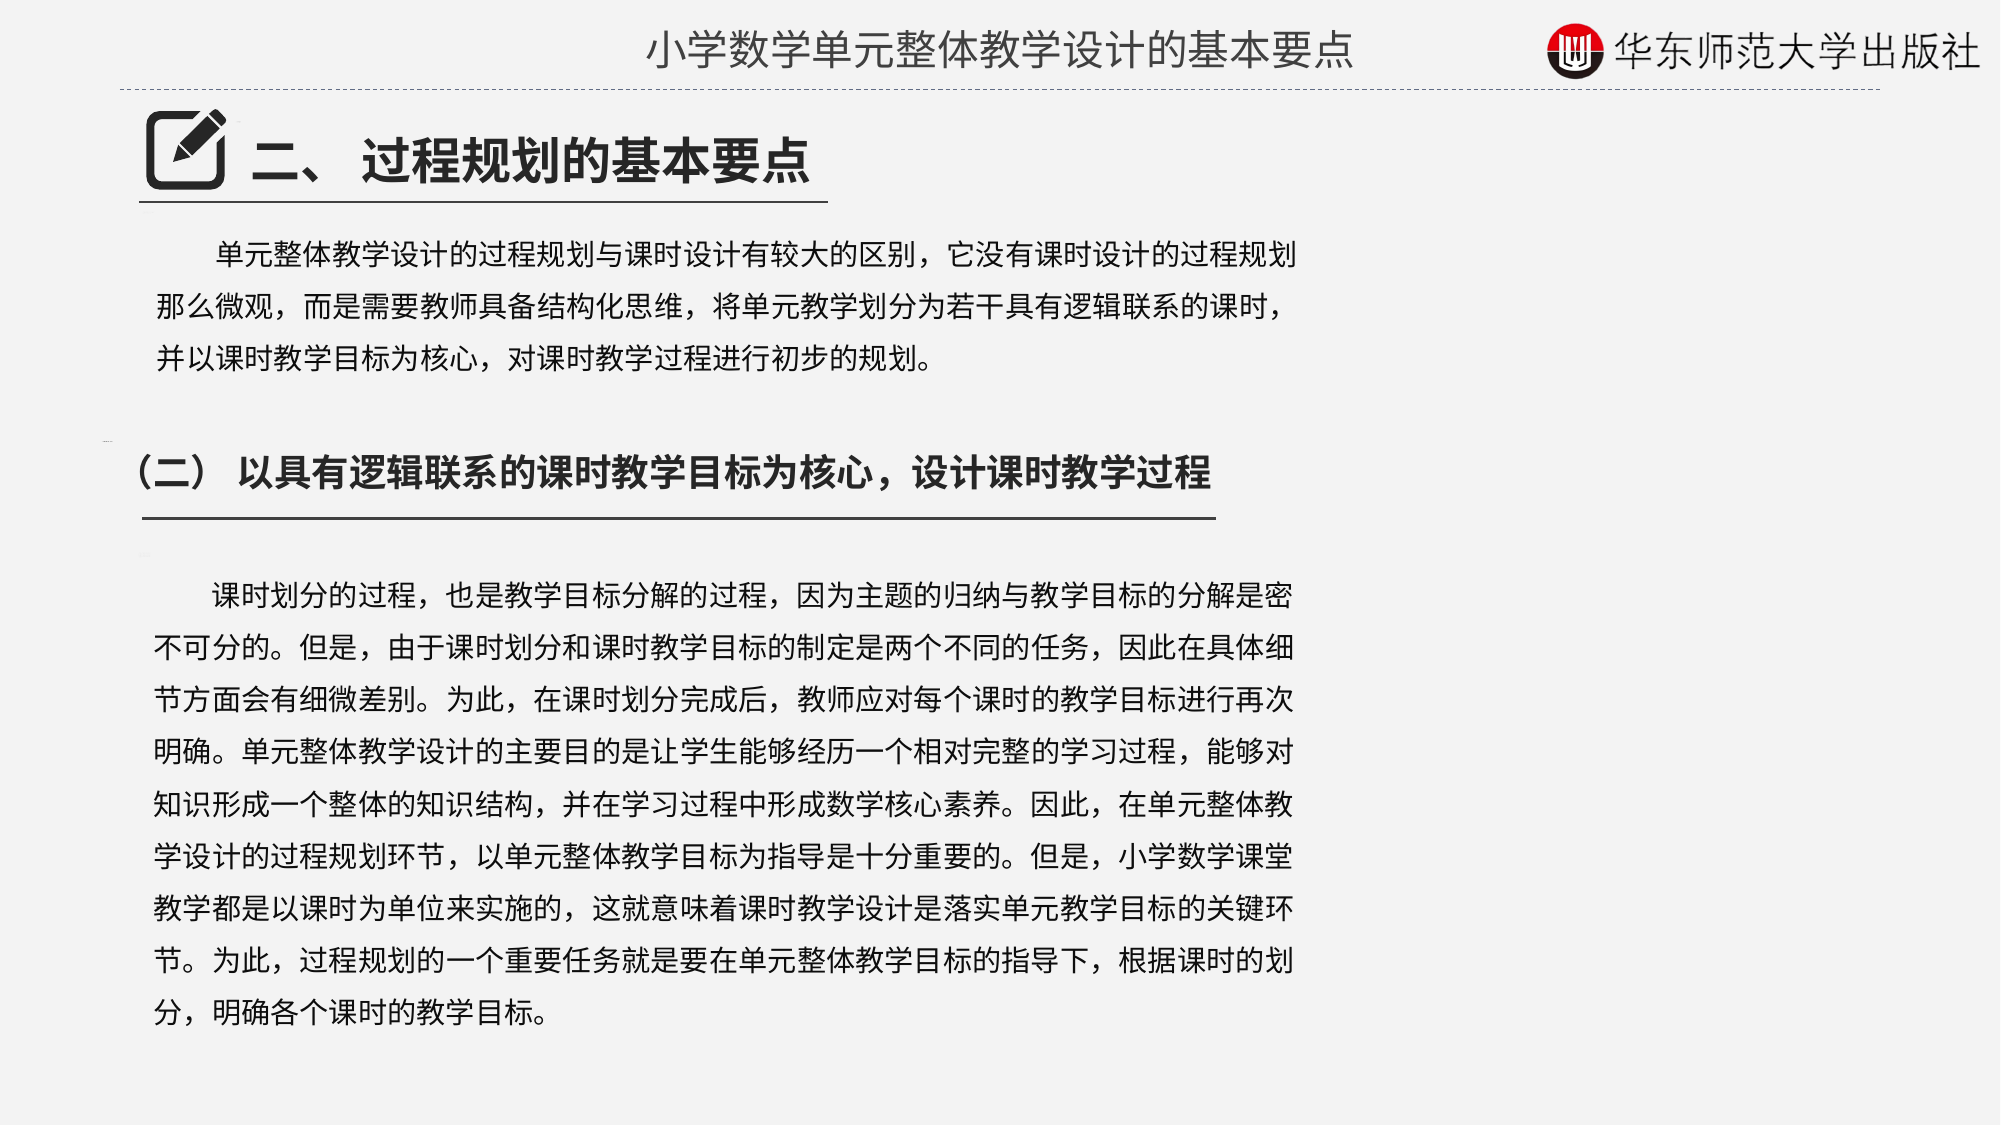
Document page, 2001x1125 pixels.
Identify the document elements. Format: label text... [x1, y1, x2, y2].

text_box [1536, 13, 1989, 83]
text_box 小学数学单元整体教学设计的基本要点 [619, 23, 1381, 74]
text_box [208, 109, 227, 127]
text_box （二） 以具有逻辑联系的课时教学目标为核心，设计课时教学过程 [101, 441, 1320, 502]
text_box [146, 111, 225, 190]
text_box 单元整体教学设计的过程规划与课时设计有较大的区别，它没有课时设计的过程规划那么微观，而是需要教师具备结构化思维，将单元教学划分为若干具有逻辑联系的课时，并以课时教学目标为核心，对课时教学过程进行初步的规划。 [142, 212, 1320, 383]
text_box 二、 过程规划的基本要点 [235, 121, 1336, 197]
text_box 课时划分的过程，也是教学目标分解的过程，因为主题的归纳与教学目标的分解是密不可分的。但是，由于课时划分和课时教学目标的制定是两个不同的任务，因此在具体细节方面会有细微差别。为此，在课时划分完成后，教师应对每个课时的教学目标进行再次明确。单元整体教学设计的主要目的是让学生能够经历一个相对完整的学习过程，能够对知识形成一个整体的知识结构，并在学习过程中形成数学核心素养。因此，在单元整体教学设计的过程规划环节，以单元整体教学目标为指导是十分重要的。但是，小学数学课堂教学都是以课时为单位来实施的，这就意味着课时教学设计是落实单元教学目标的关键环节。为此，过程规划的一个重要任务就是要在单元整体教学目标的指导下，根据课时的划分，明确各个课时的教学目标。 [138, 553, 1320, 1037]
